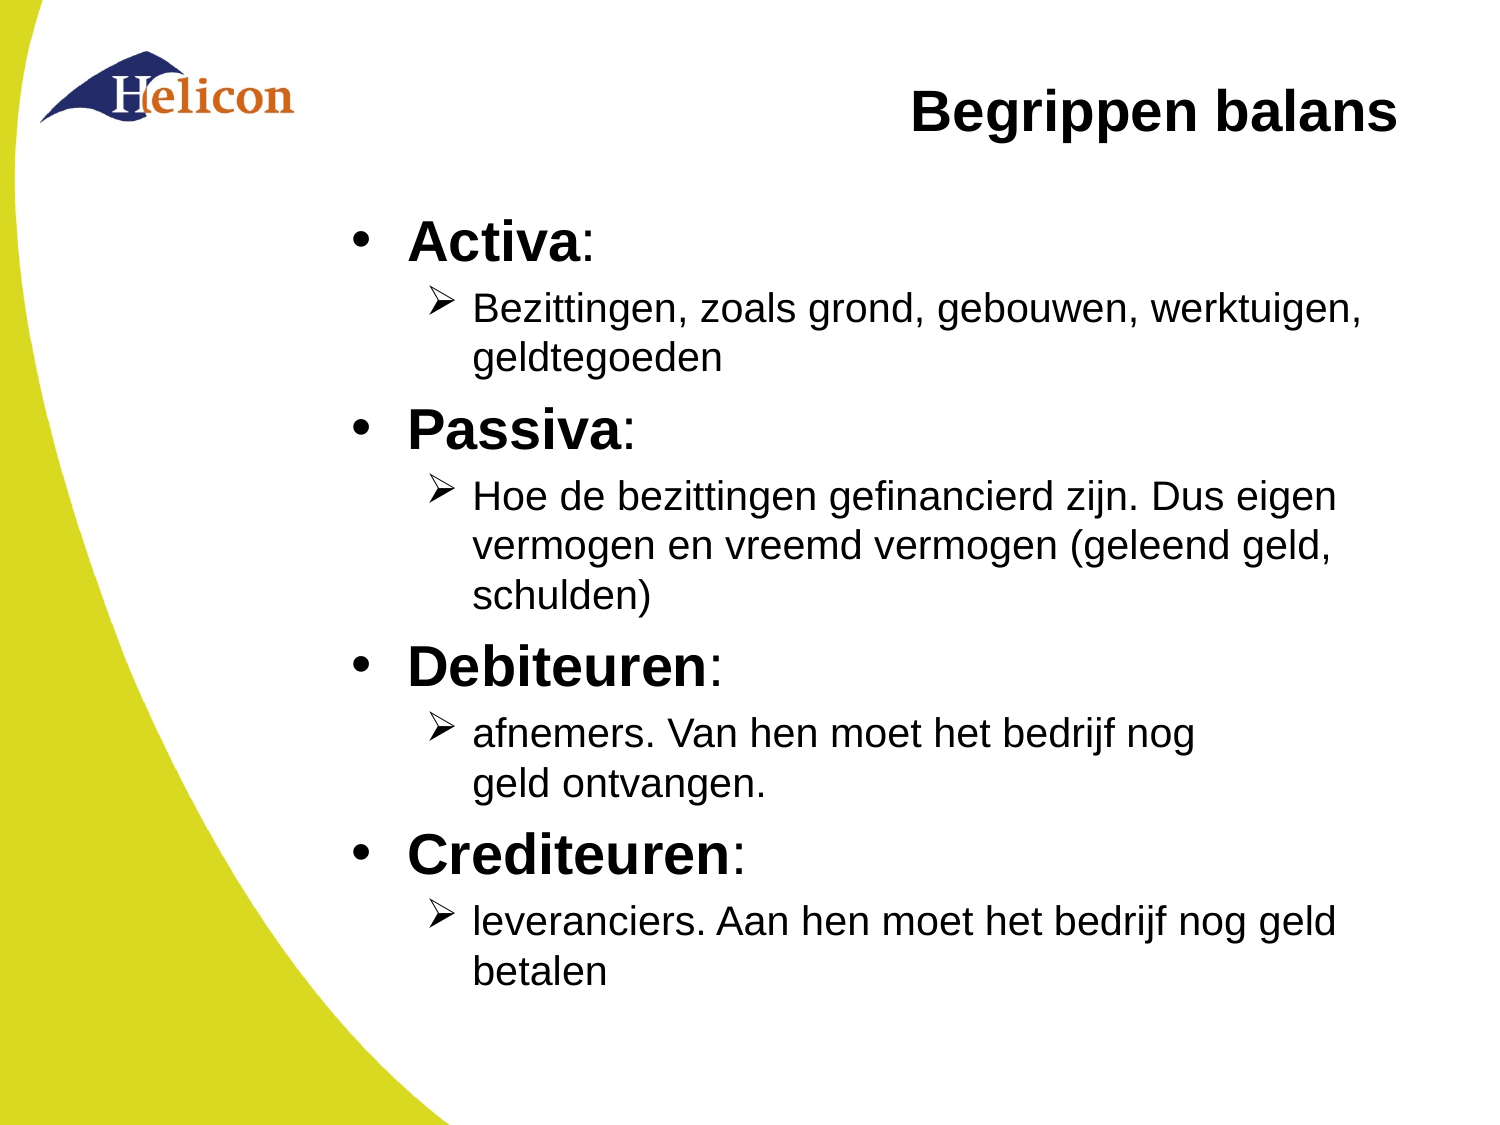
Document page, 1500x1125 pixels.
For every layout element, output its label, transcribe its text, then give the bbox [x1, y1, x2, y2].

picture [0, 0, 1500, 1125]
title Begrippen balans [324, 54, 1415, 161]
list Activa: Bezittingen, zoals grond, gebouwen, werktuigen, geldtegoeden Passiva: Hoe de bezittingen gefinancierd zijn. Dus eigen vermogen en vreemd vermogen (geleend geld, schulden) Debiteuren: afnemers. Van hen moet het bedrijf nog geld ontvangen. Crediteuren: leveranciers. Aan hen moet het bedrijf nog geld betalen [336, 196, 1425, 1005]
